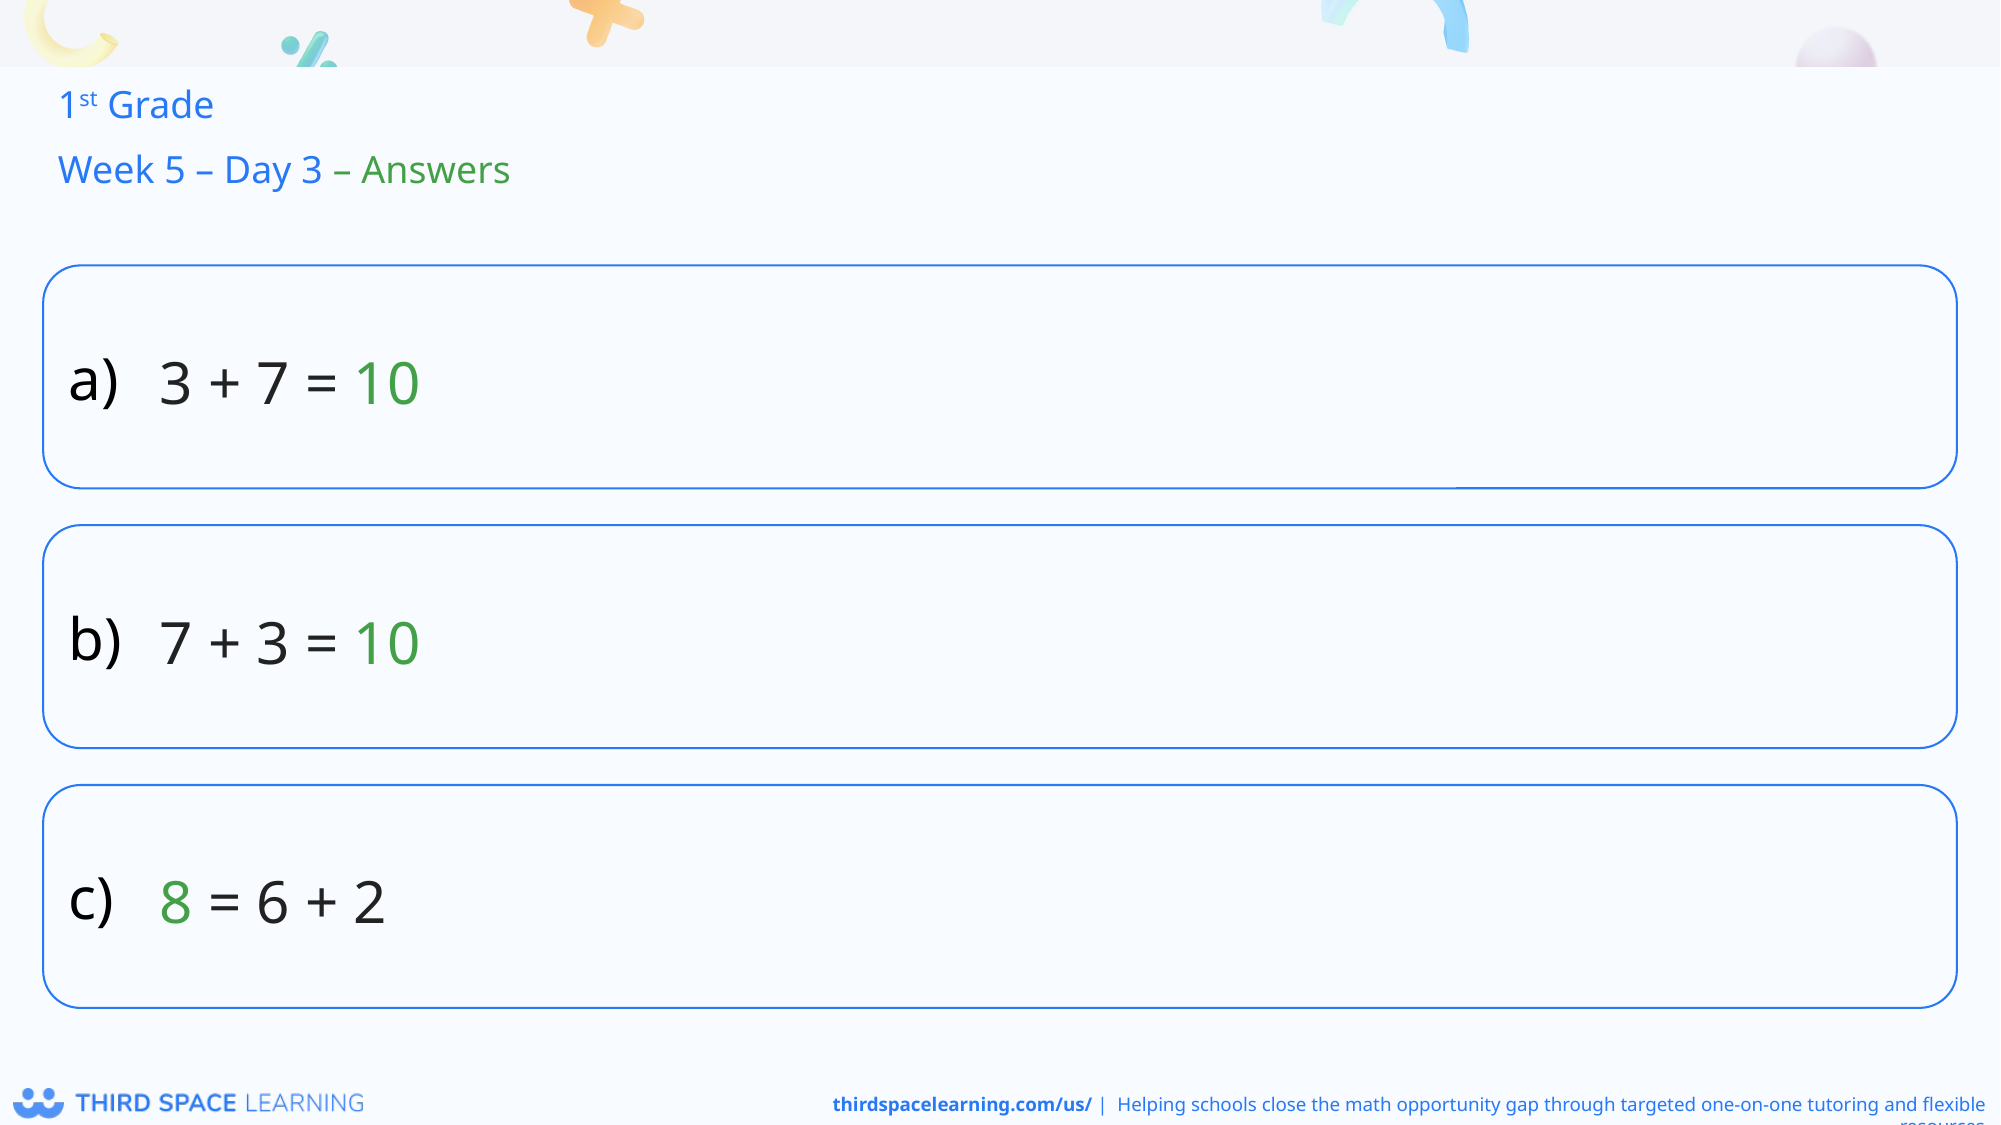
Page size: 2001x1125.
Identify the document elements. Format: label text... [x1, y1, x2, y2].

picture [13, 1088, 365, 1119]
text_box 1st Grade Week 5 – Day 3 – Answers [43, 73, 705, 212]
list 3 + 7 = 10 [144, 288, 1922, 474]
list 8 = 6 + 2 [144, 807, 1922, 994]
list 7 + 3 = 10 [144, 548, 1922, 734]
picture [0, 0, 2000, 67]
